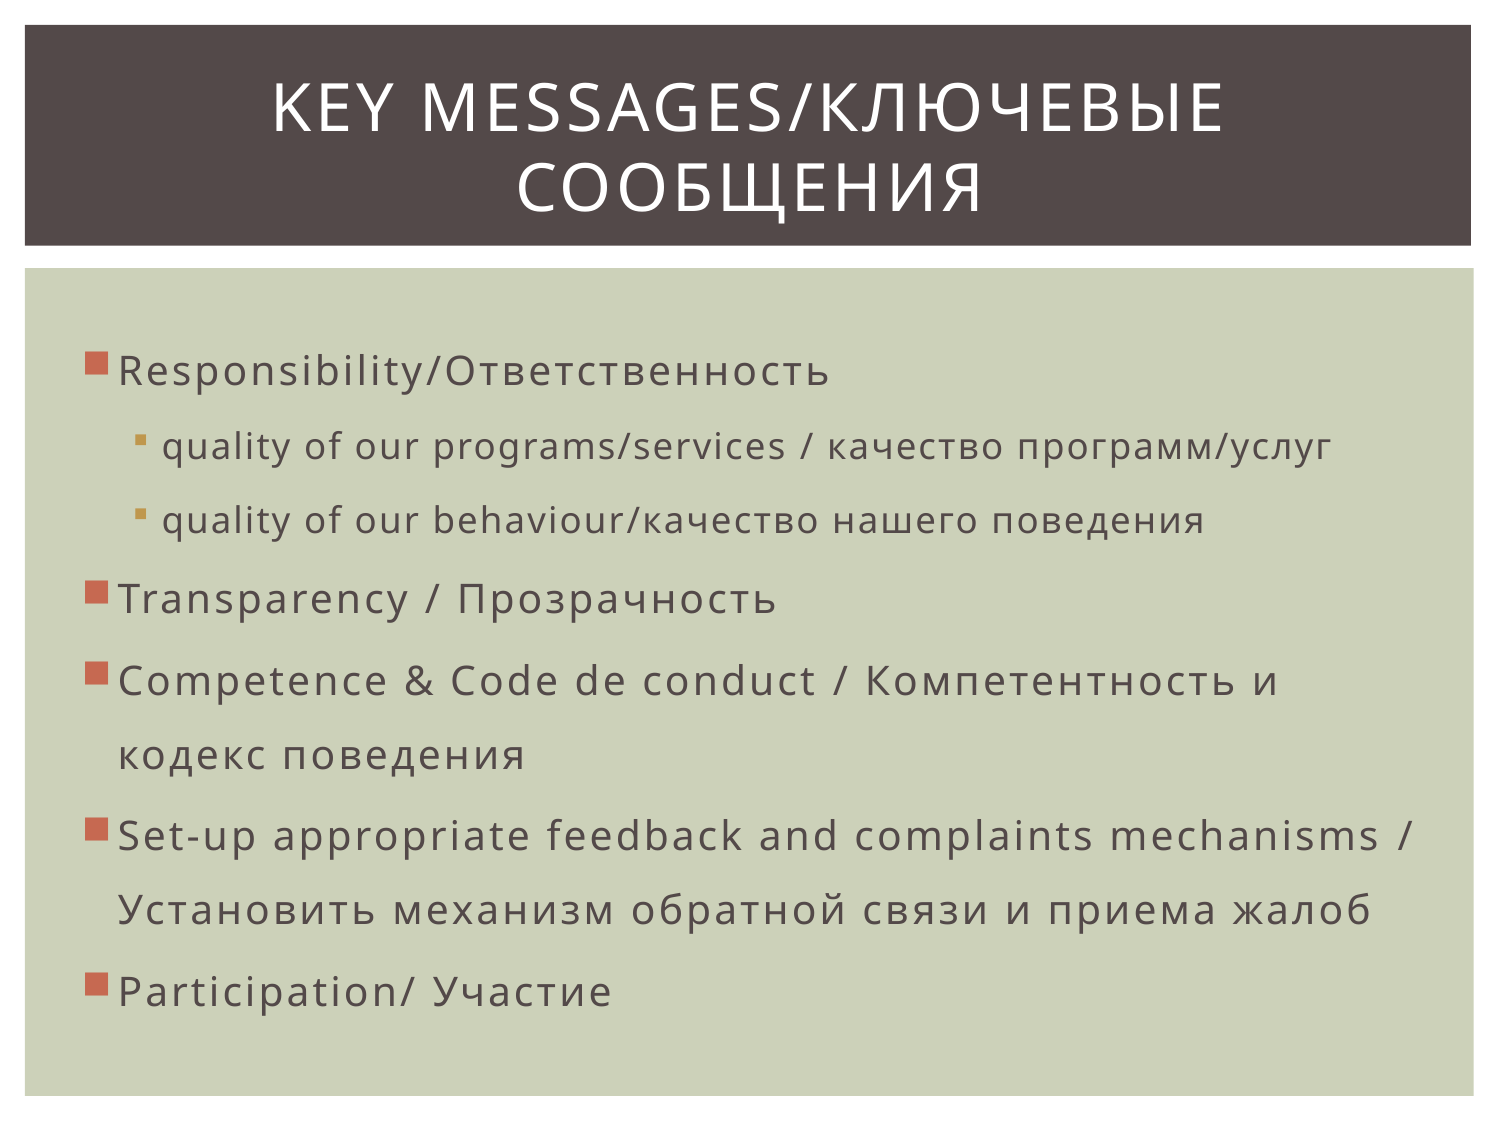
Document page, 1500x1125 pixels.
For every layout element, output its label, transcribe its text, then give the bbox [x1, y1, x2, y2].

list Responsibility/Ответственность quality of our programs/services / качество программ/услуг quality of our behaviour/качество нашего поведения Transparency / Прозрачность Competence & Code de conduct / Компетентность и кодекс поведения Set-up appropriate feedback and complaints mechanisms / Установить механизм обратной связи и приема жалоб Participation/ Участие [58, 312, 1438, 1036]
title Key Messages/ключевые сообщения [62, 58, 1438, 232]
